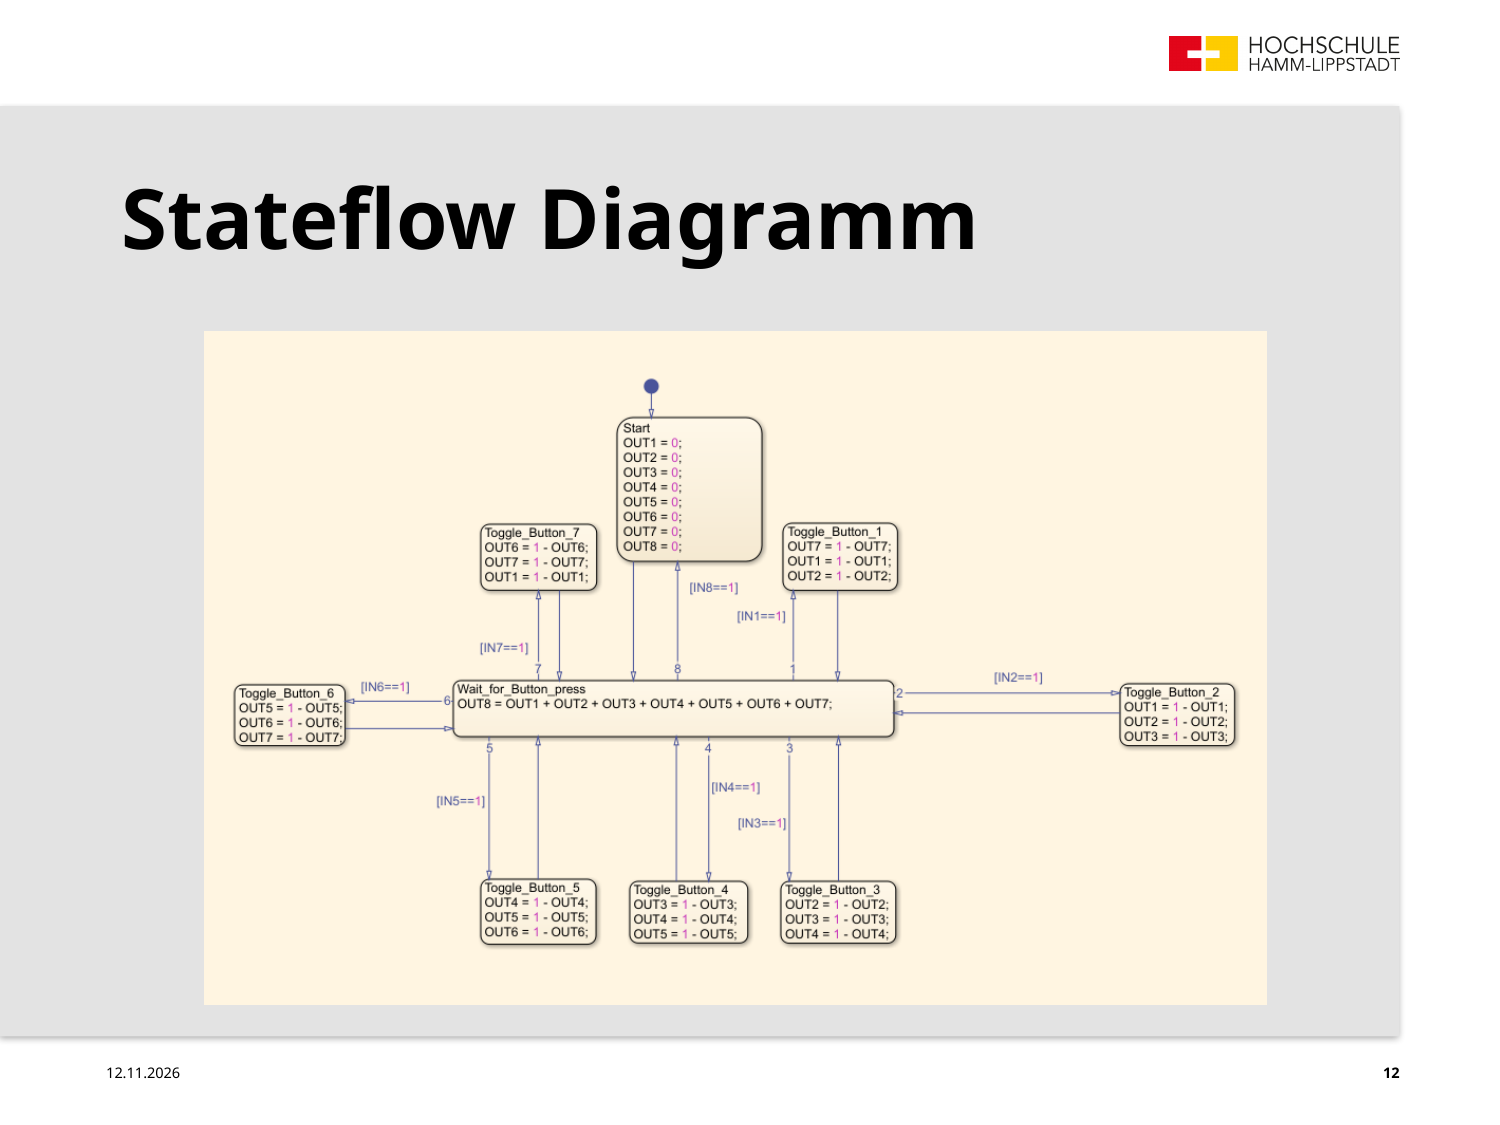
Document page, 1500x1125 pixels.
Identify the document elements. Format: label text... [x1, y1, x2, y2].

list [204, 331, 1267, 1006]
picture [1169, 36, 1400, 71]
slide_number 12 [1049, 1065, 1400, 1084]
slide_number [106, 1065, 457, 1084]
title Stateflow Diagramm [106, 122, 1366, 310]
